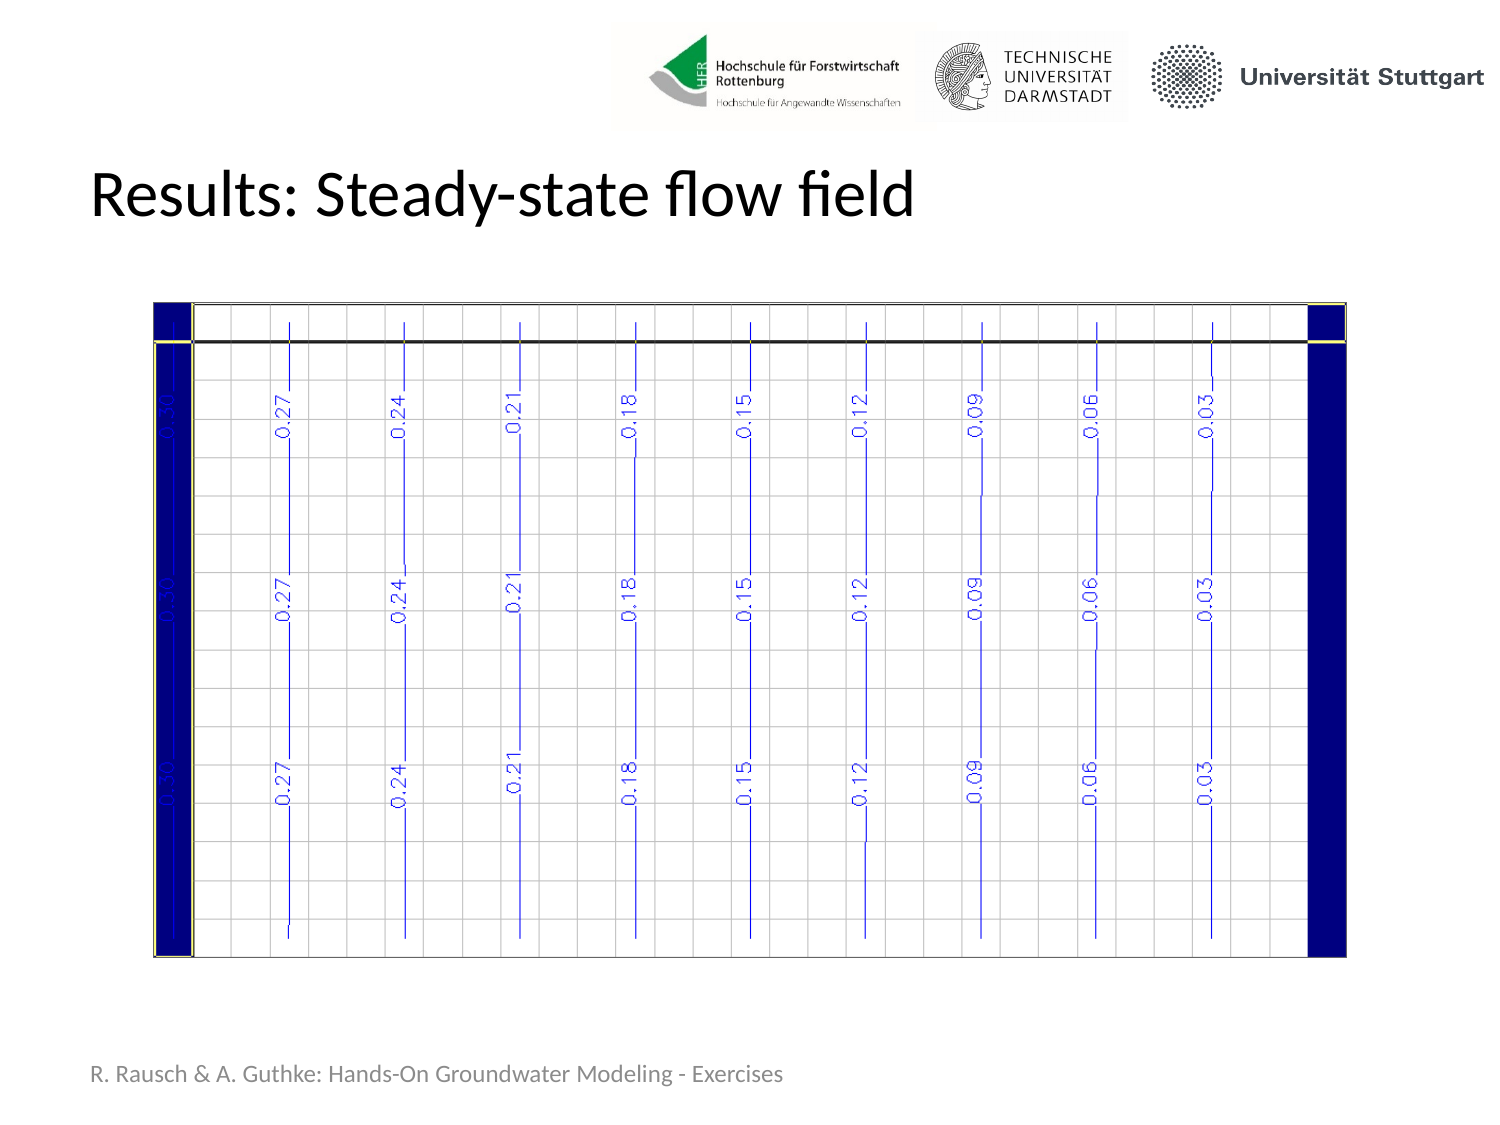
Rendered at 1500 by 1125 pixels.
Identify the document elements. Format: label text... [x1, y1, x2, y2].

picture [611, 22, 1129, 131]
picture [1151, 44, 1491, 109]
slide_number R. Rausch & A. Guthke: Hands-On Groundwater Modeling - Exercises [75, 1042, 916, 1103]
title Results: Steady-state flow field [75, 136, 1425, 244]
picture [153, 302, 1347, 958]
